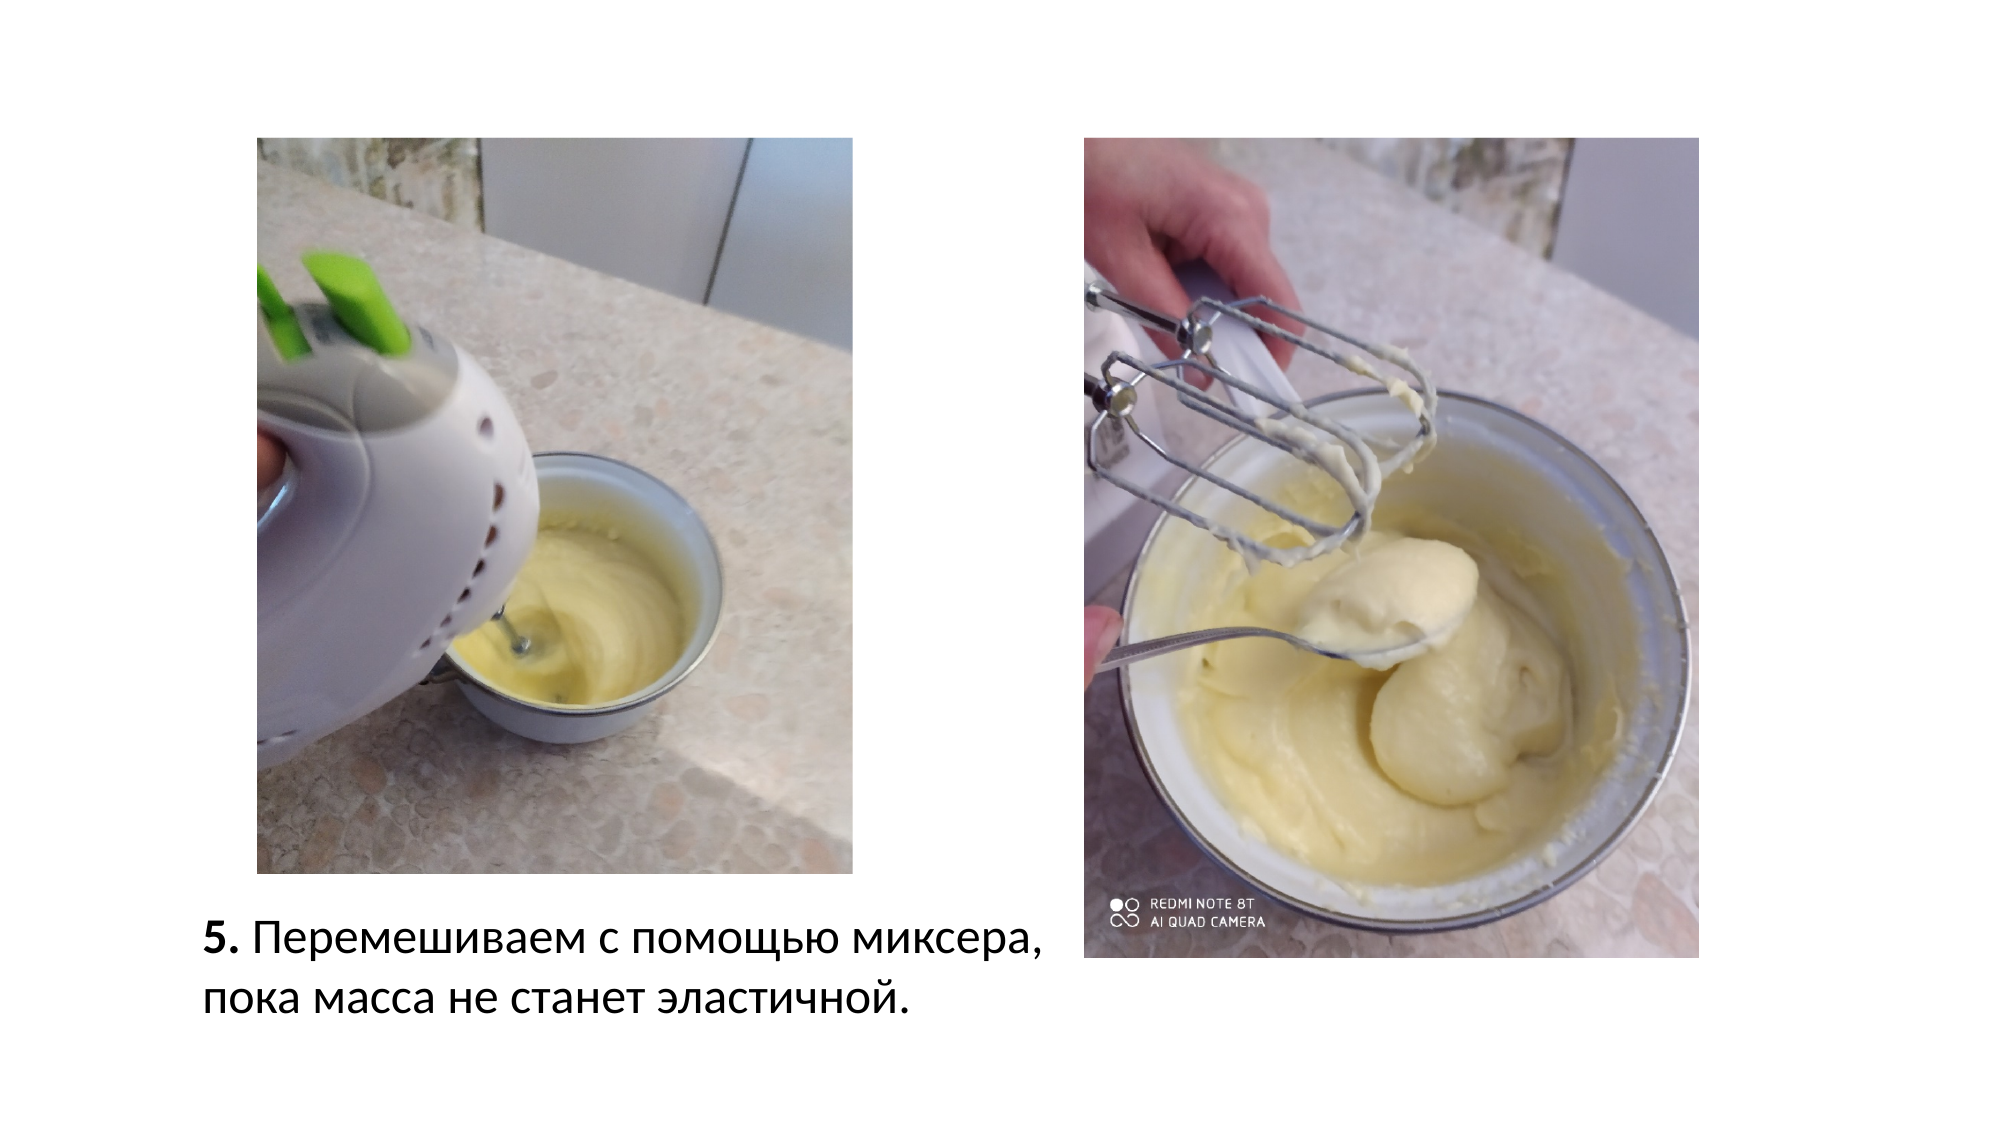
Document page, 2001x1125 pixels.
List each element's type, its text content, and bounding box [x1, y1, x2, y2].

picture [257, 804, 853, 874]
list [186, 207, 923, 804]
text_box 5. Перемешиваем с помощью миксера, пока масса не станет эластичной. [187, 895, 1127, 1031]
picture [980, 139, 1801, 957]
picture [257, 139, 853, 207]
